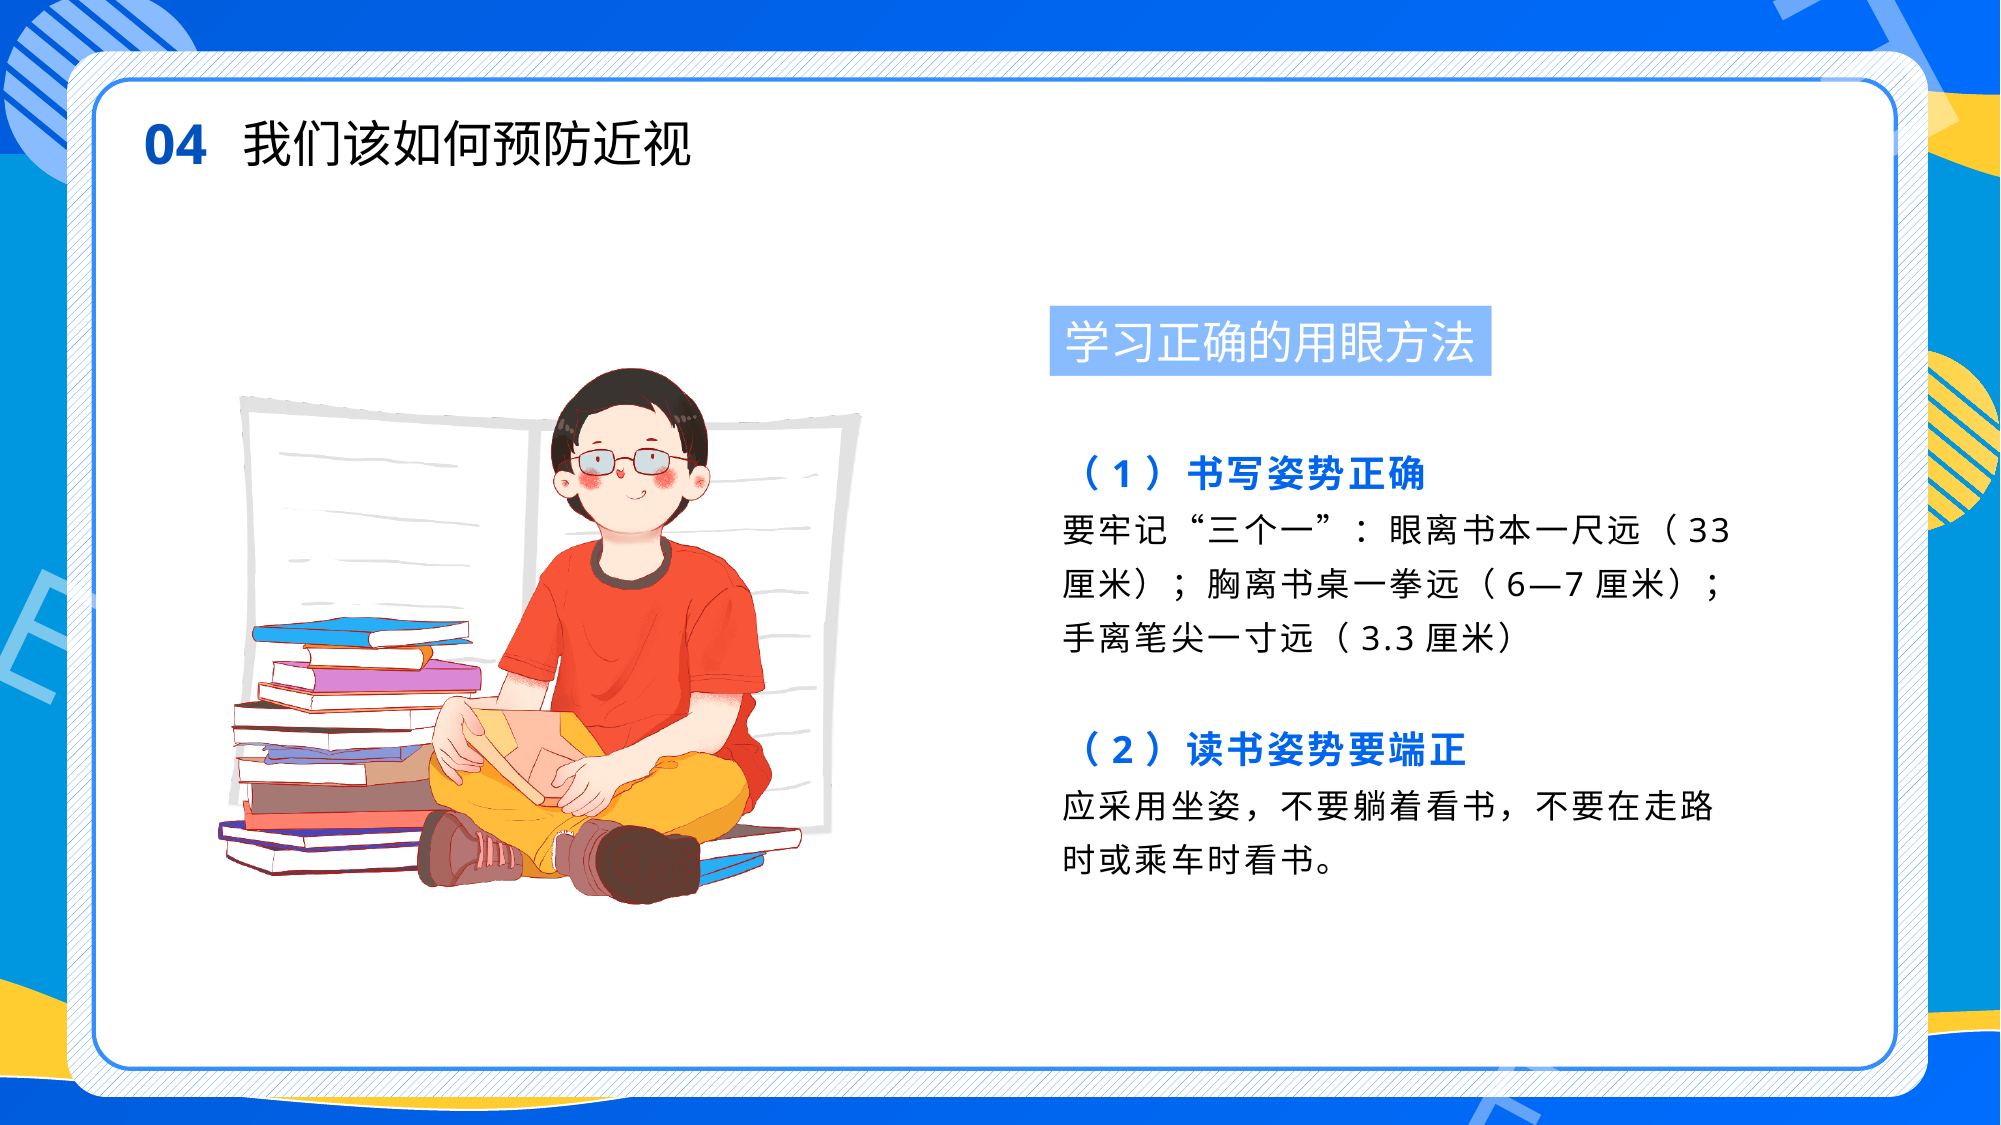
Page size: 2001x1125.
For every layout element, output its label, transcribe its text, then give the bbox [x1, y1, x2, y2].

text_box （1）书写姿势正确 要牢记“三个一”：眼离书本一尺远（33厘米）；胸离书桌一拳远（6—7厘米）；手离笔尖一寸远（3.3厘米） （2）读书姿势要端正 应采用坐姿，不要躺着看书，不要在走路时或乘车时看书。 [1047, 427, 1751, 887]
picture [175, 341, 880, 919]
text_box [125, 101, 800, 185]
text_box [1046, 305, 1495, 377]
